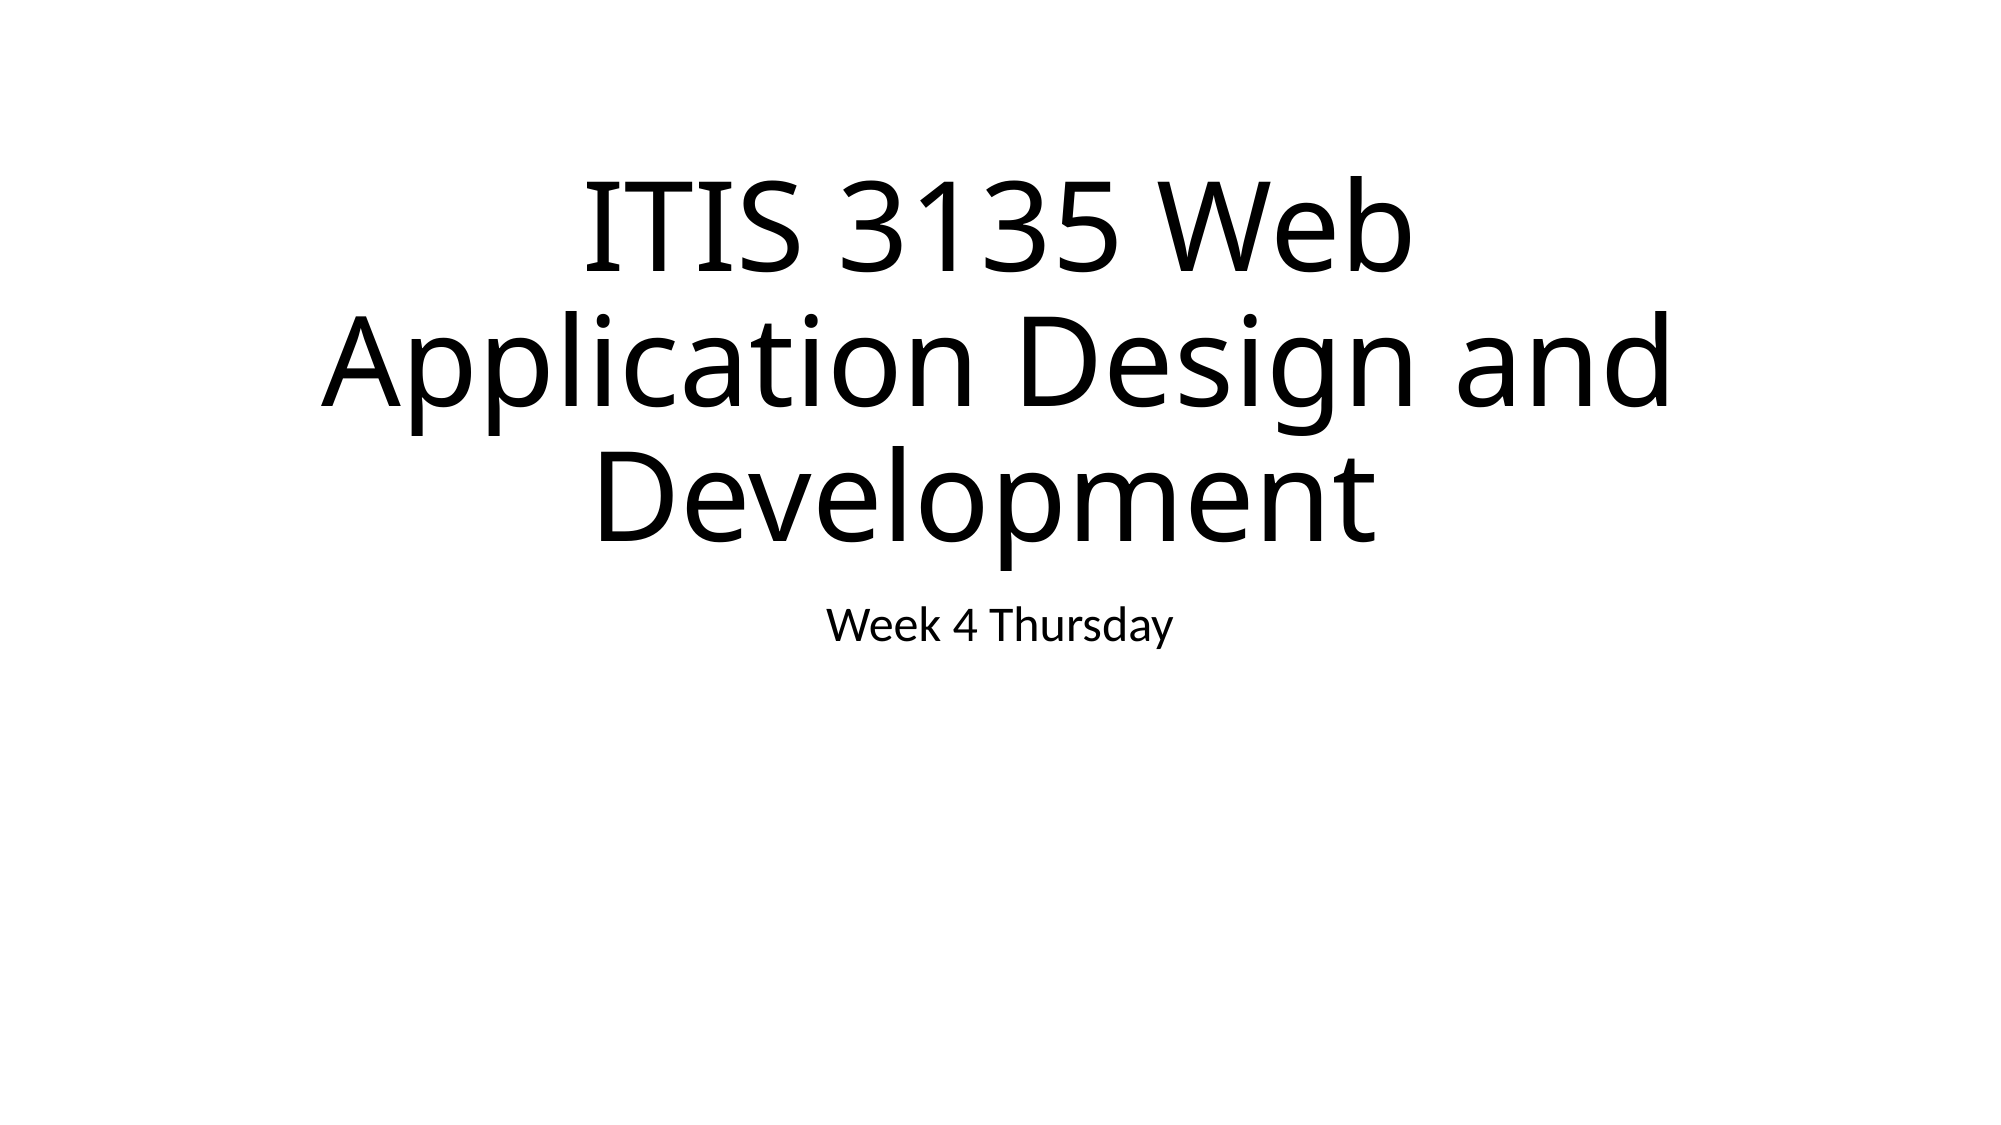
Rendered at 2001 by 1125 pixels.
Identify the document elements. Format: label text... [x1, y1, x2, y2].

subtitle Week 4 Thursday [249, 590, 1750, 863]
title ITIS 3135 Web Application Design and Development [249, 184, 1750, 576]
